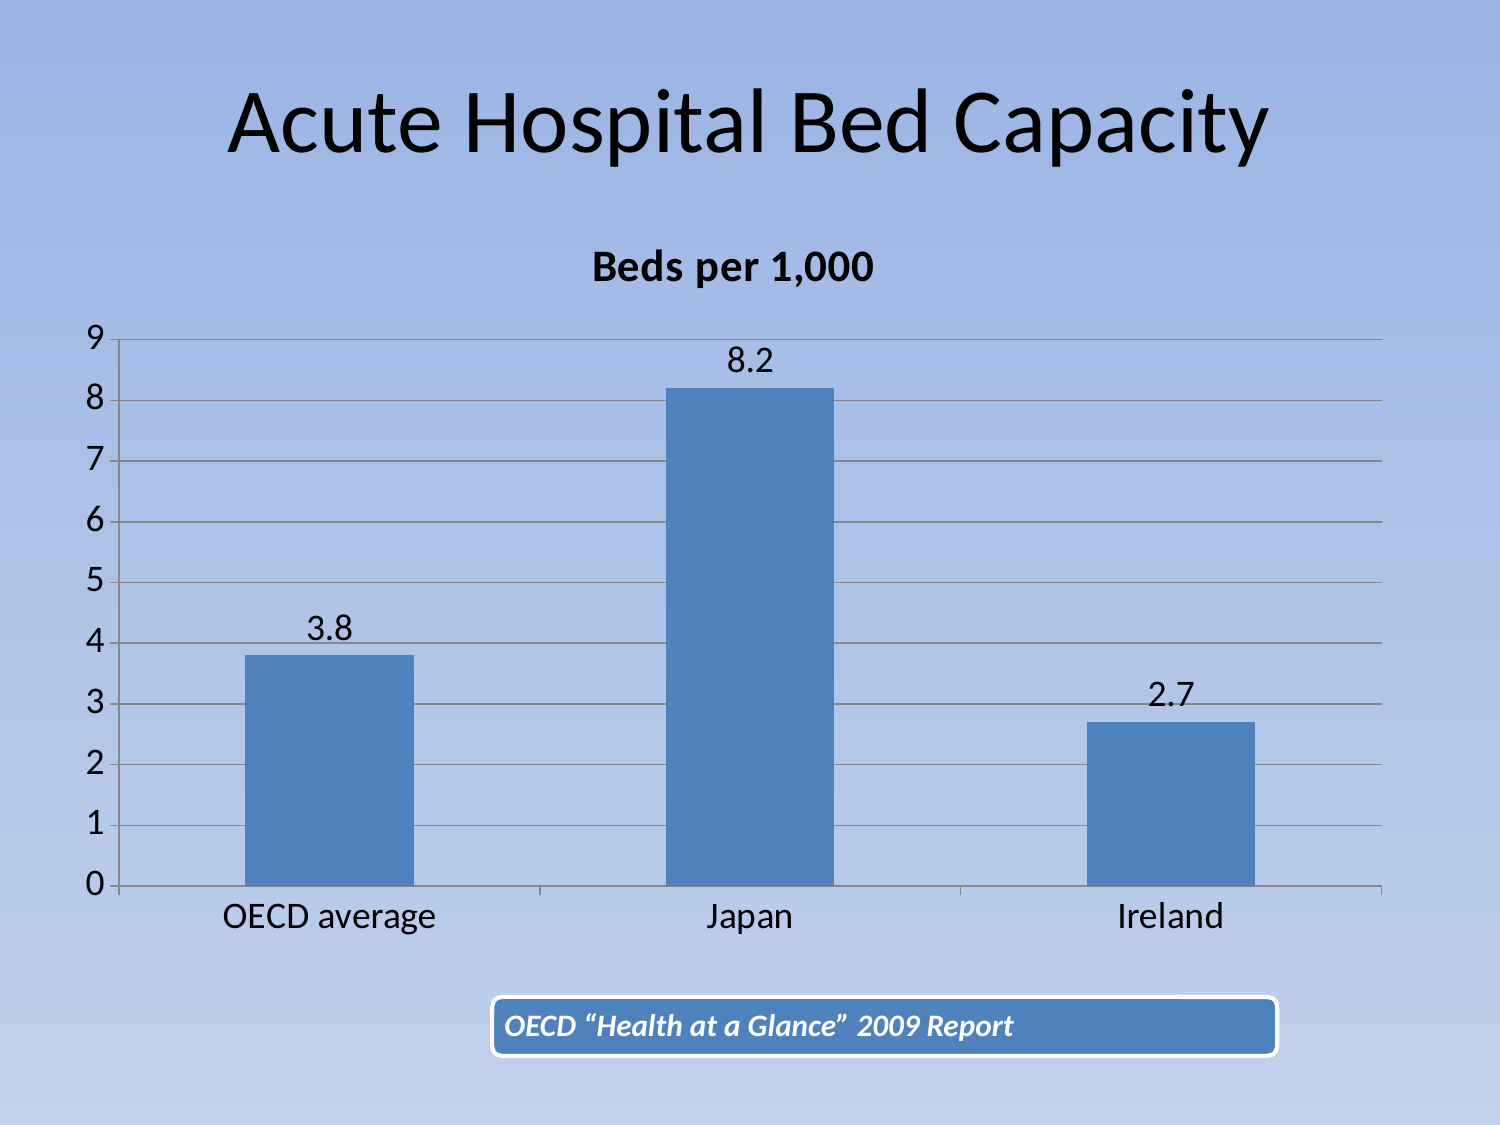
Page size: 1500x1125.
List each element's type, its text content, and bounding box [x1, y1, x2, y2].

title Acute Hospital Bed Capacity [75, 45, 1425, 188]
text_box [491, 995, 1278, 1057]
chart [58, 210, 1409, 954]
